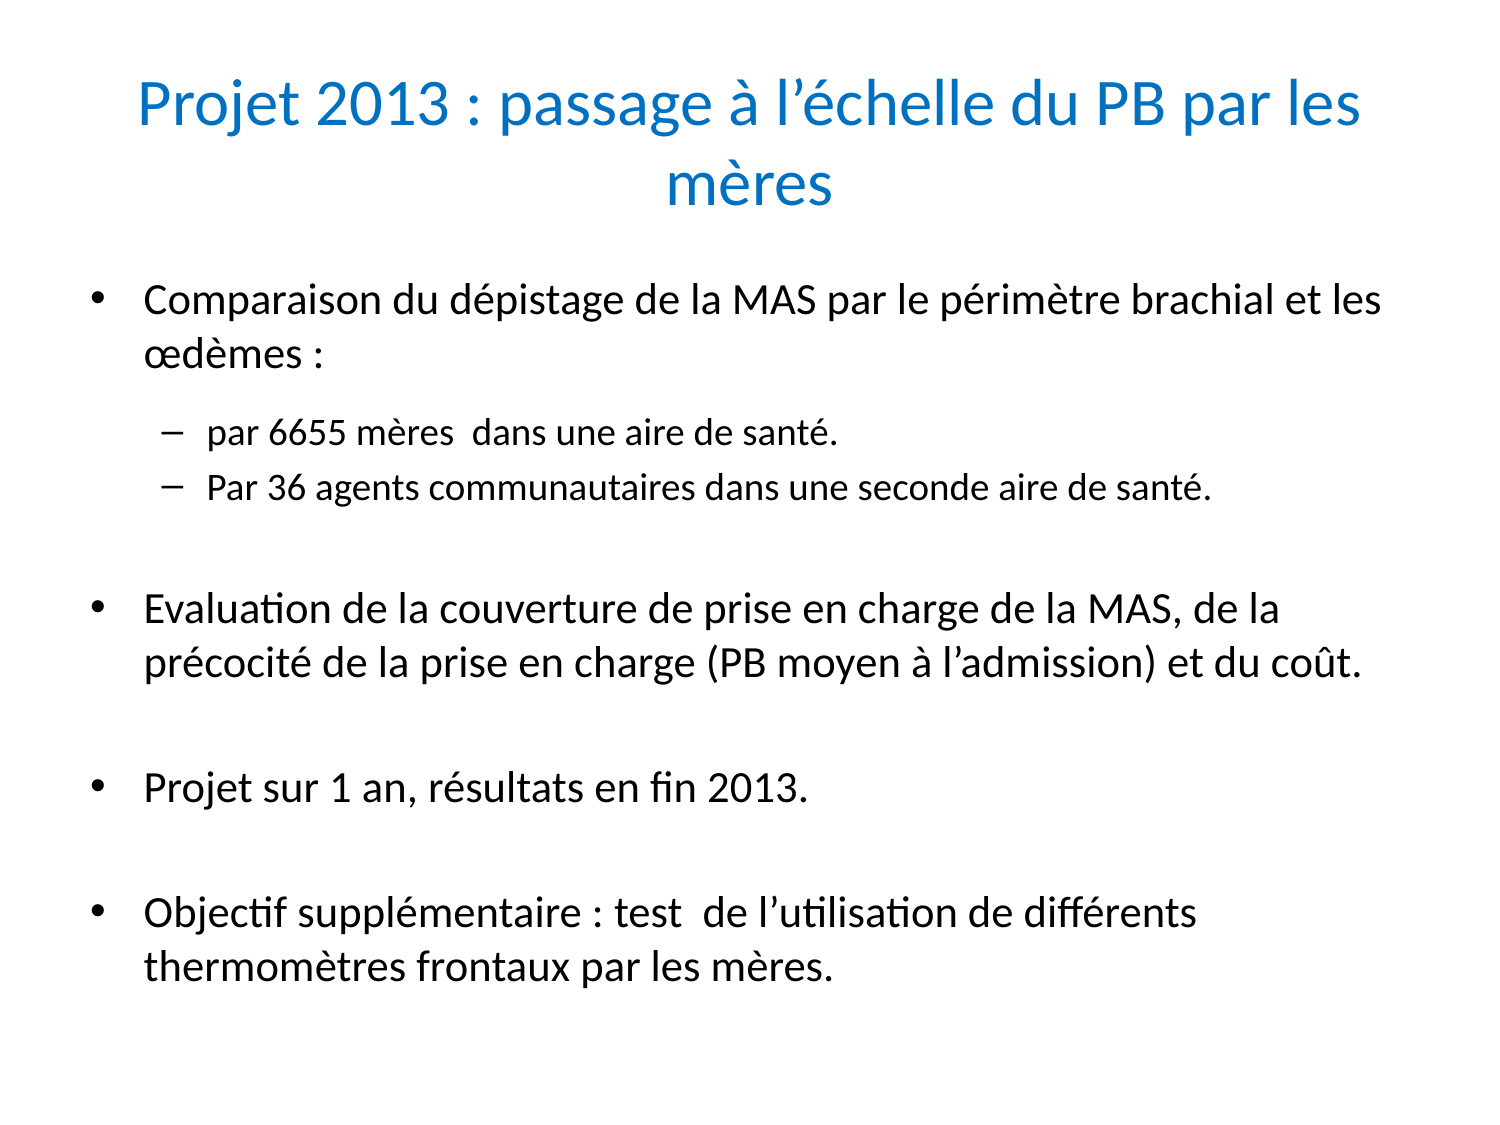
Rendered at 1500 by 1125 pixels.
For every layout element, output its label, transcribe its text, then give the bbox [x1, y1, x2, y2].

title Projet 2013 : passage à l’échelle du PB par les mères [75, 45, 1425, 233]
list Comparaison du dépistage de la MAS par le périmètre brachial et les œdèmes : par 6655 mères dans une aire de santé. Par 36 agents communautaires dans une seconde aire de santé. Evaluation de la couverture de prise en charge de la MAS, de la précocité de la prise en charge (PB moyen à l’admission) et du coût. Projet sur 1 an, résultats en fin 2013. Objectif supplémentaire : test de l’utilisation de différents thermomètres frontaux par les mères. [75, 262, 1425, 1005]
